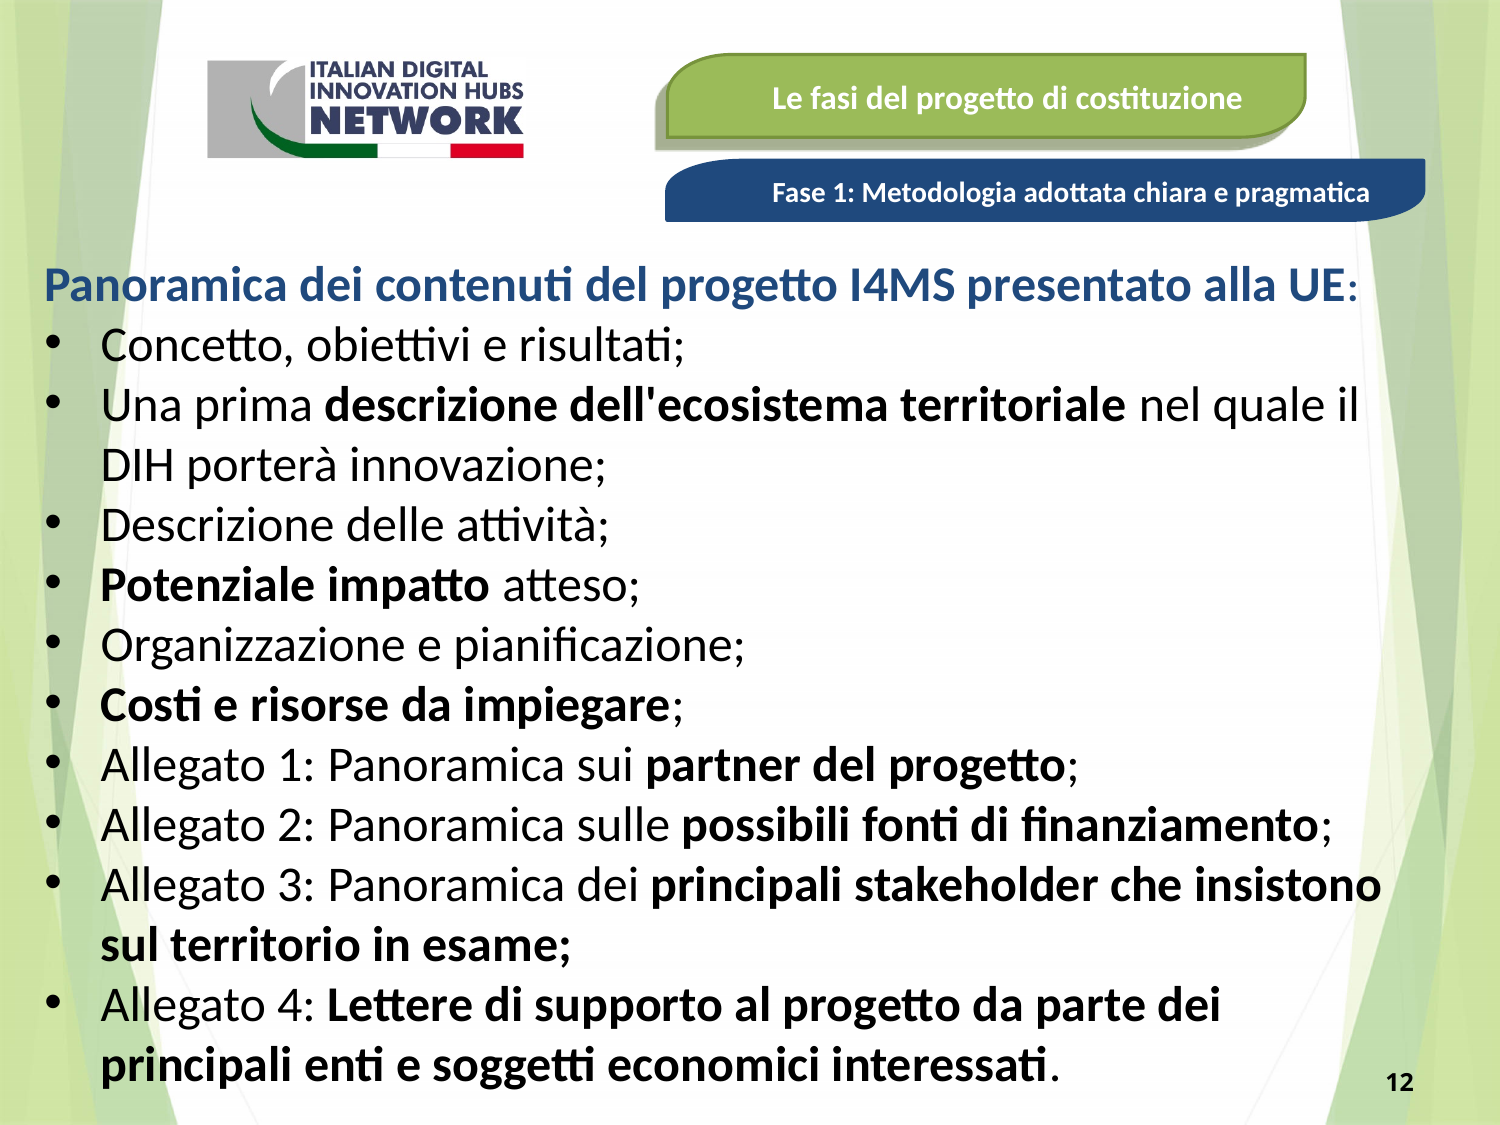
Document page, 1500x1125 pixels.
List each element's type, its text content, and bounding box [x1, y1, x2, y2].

text_box Fase 1: Metodologia adottata chiara e pragmatica [665, 158, 1426, 222]
text_box Le fasi del progetto di costituzione [667, 54, 1306, 138]
picture [0, 0, 1500, 1125]
text_box Panoramica dei contenuti del progetto I4MS presentato alla UE: Concetto, obiettivi e risultati; Una prima descrizione dell'ecosistema territoriale nel quale il DIH porterà innovazione; Descrizione delle attività; Potenziale impatto atteso; Organizzazione e pianificazione; Costi e risorse da impiegare; Allegato 1: Panoramica sui partner del progetto; Allegato 2: Panoramica sulle possibili fonti di finanziamento; Allegato 3: Panoramica dei principali stakeholder che insistono sul territorio in esame; Allegato 4: Lettere di supporto al progetto da parte dei principali enti e soggetti economici interessati. [29, 243, 1424, 1099]
slide_number 12 [1340, 1058, 1459, 1106]
